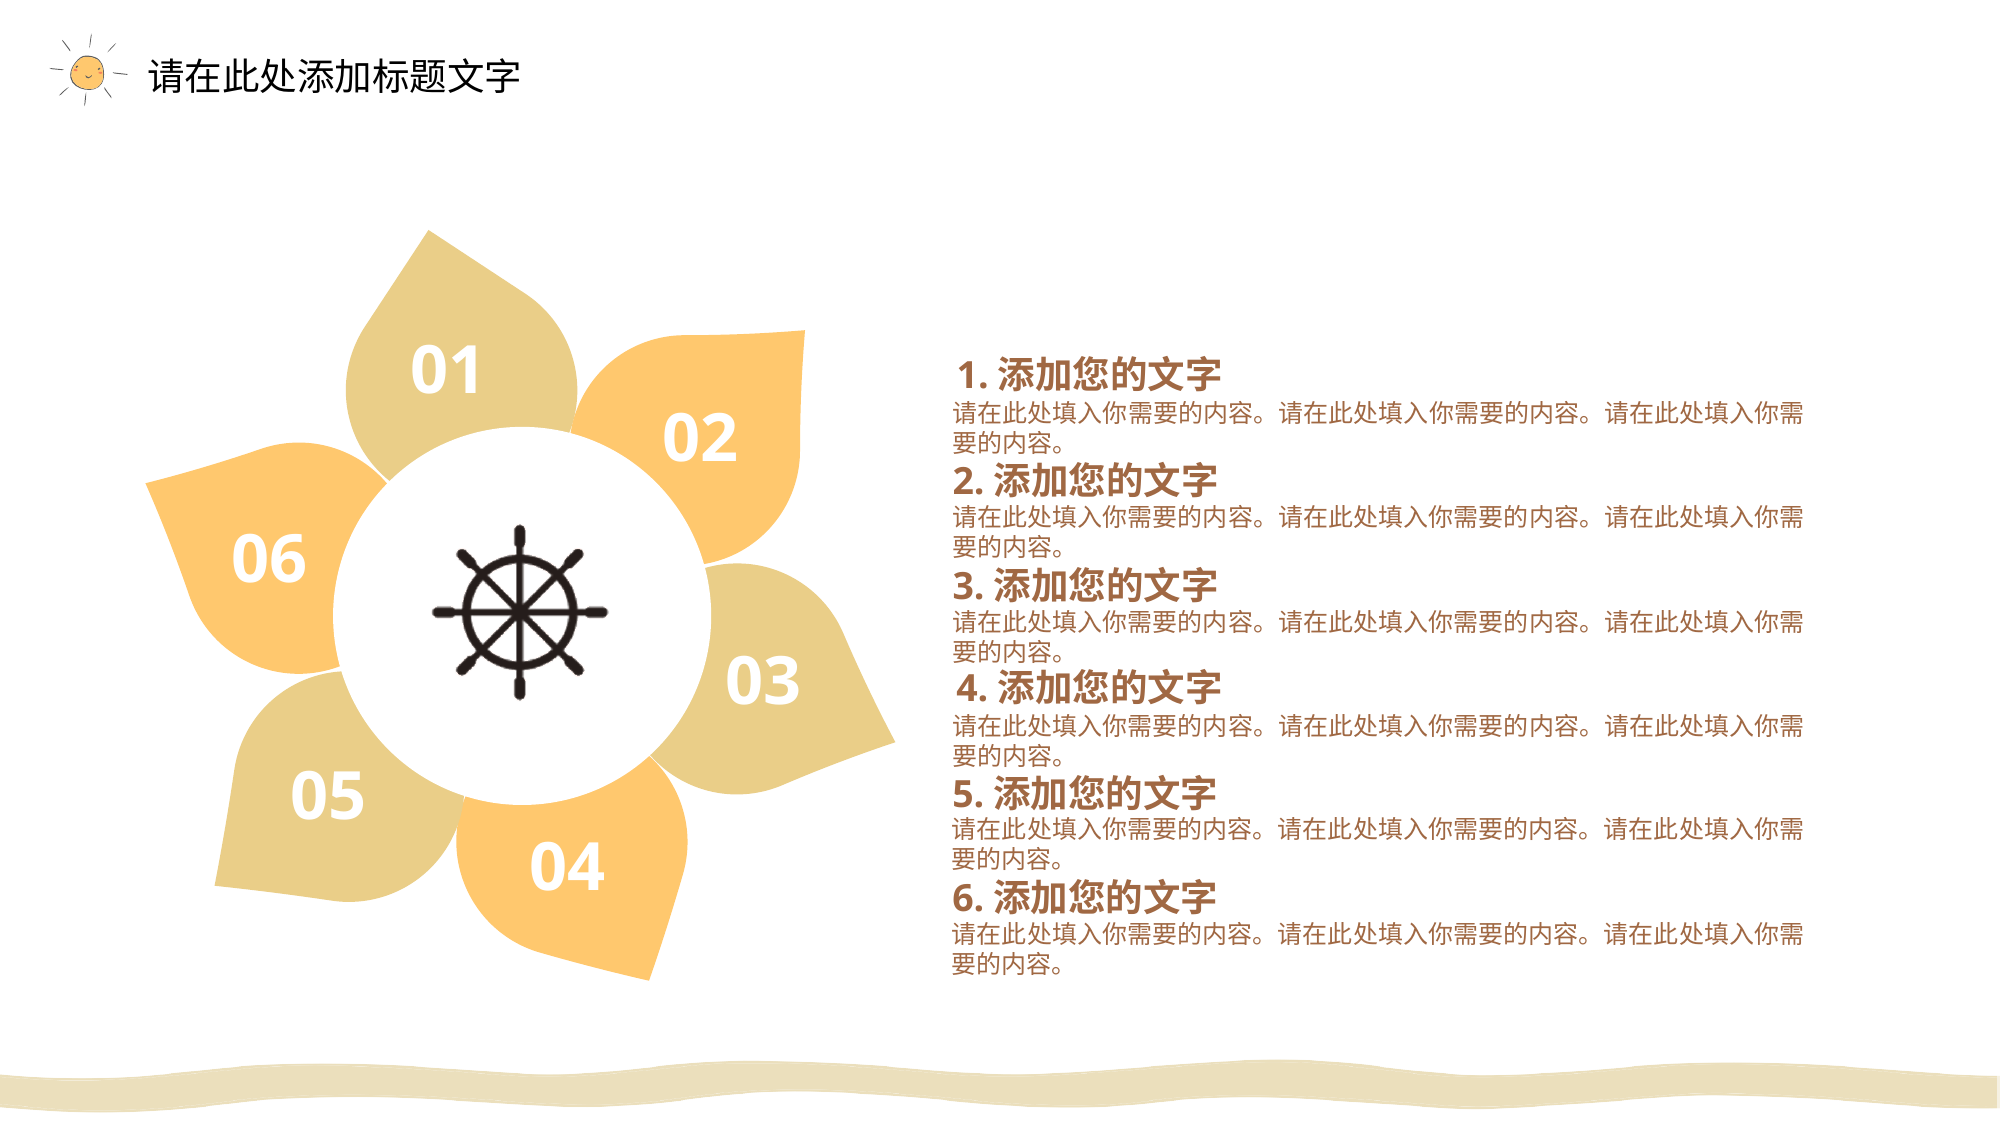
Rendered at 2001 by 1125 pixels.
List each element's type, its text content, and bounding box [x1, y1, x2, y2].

text_box 4.添加您的文字 [941, 656, 1249, 716]
text_box 请在此处填入你需要的内容。请在此处填入你需要的内容。请在此处填入你需要的内容。 [937, 390, 1821, 465]
text_box 请在此处填入你需要的内容。请在此处填入你需要的内容。请在此处填入你需要的内容。 [937, 494, 1821, 569]
text_box 请在此处填入你需要的内容。请在此处填入你需要的内容。请在此处填入你需要的内容。 [937, 598, 1821, 674]
picture [424, 515, 617, 709]
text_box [621, 563, 853, 795]
text_box 1.添加您的文字 [941, 343, 1249, 404]
picture [49, 33, 128, 107]
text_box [232, 671, 465, 902]
text_box 请在此处填入你需要的内容。请在此处填入你需要的内容。请在此处填入你需要的内容。 [937, 702, 1821, 778]
text_box 2.添加您的文字 [937, 450, 1245, 510]
text_box [415, 506, 569, 671]
text_box [465, 566, 621, 726]
text_box 3.添加您的文字 [937, 554, 1245, 614]
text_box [569, 335, 800, 566]
text_box 请在此处填入你需要的内容。请在此处填入你需要的内容。请在此处填入你需要的内容。 [937, 806, 1821, 882]
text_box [456, 726, 688, 958]
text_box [182, 442, 415, 674]
text_box 请在此处添加标题文字 [128, 45, 552, 106]
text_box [345, 274, 578, 506]
text_box 6.添加您的文字 [937, 866, 1245, 927]
picture [0, 1049, 2000, 1125]
text_box 请在此处填入你需要的内容。请在此处填入你需要的内容。请在此处填入你需要的内容。 [937, 911, 1821, 986]
text_box 5.添加您的文字 [937, 762, 1245, 823]
